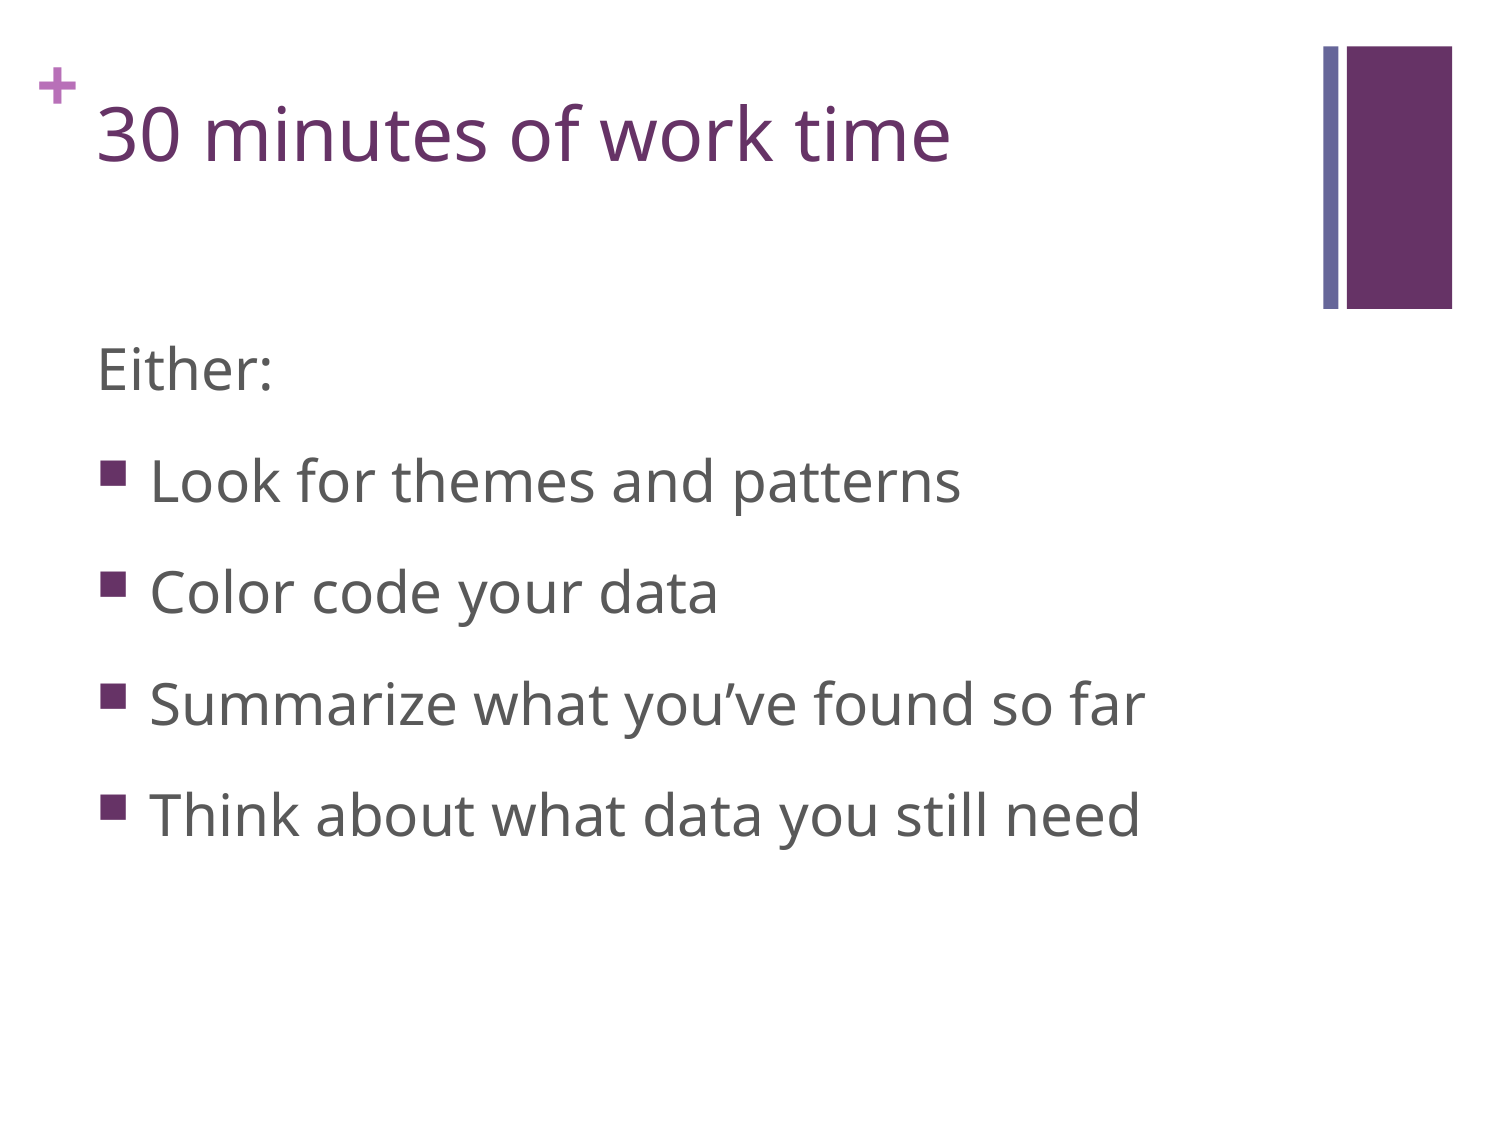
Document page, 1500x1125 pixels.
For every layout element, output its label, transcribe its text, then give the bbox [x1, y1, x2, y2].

list Either: Look for themes and patterns Color code your data Summarize what you’ve found so far Think about what data you still need [81, 324, 1322, 1005]
title 30 minutes of work time [81, 79, 1322, 263]
